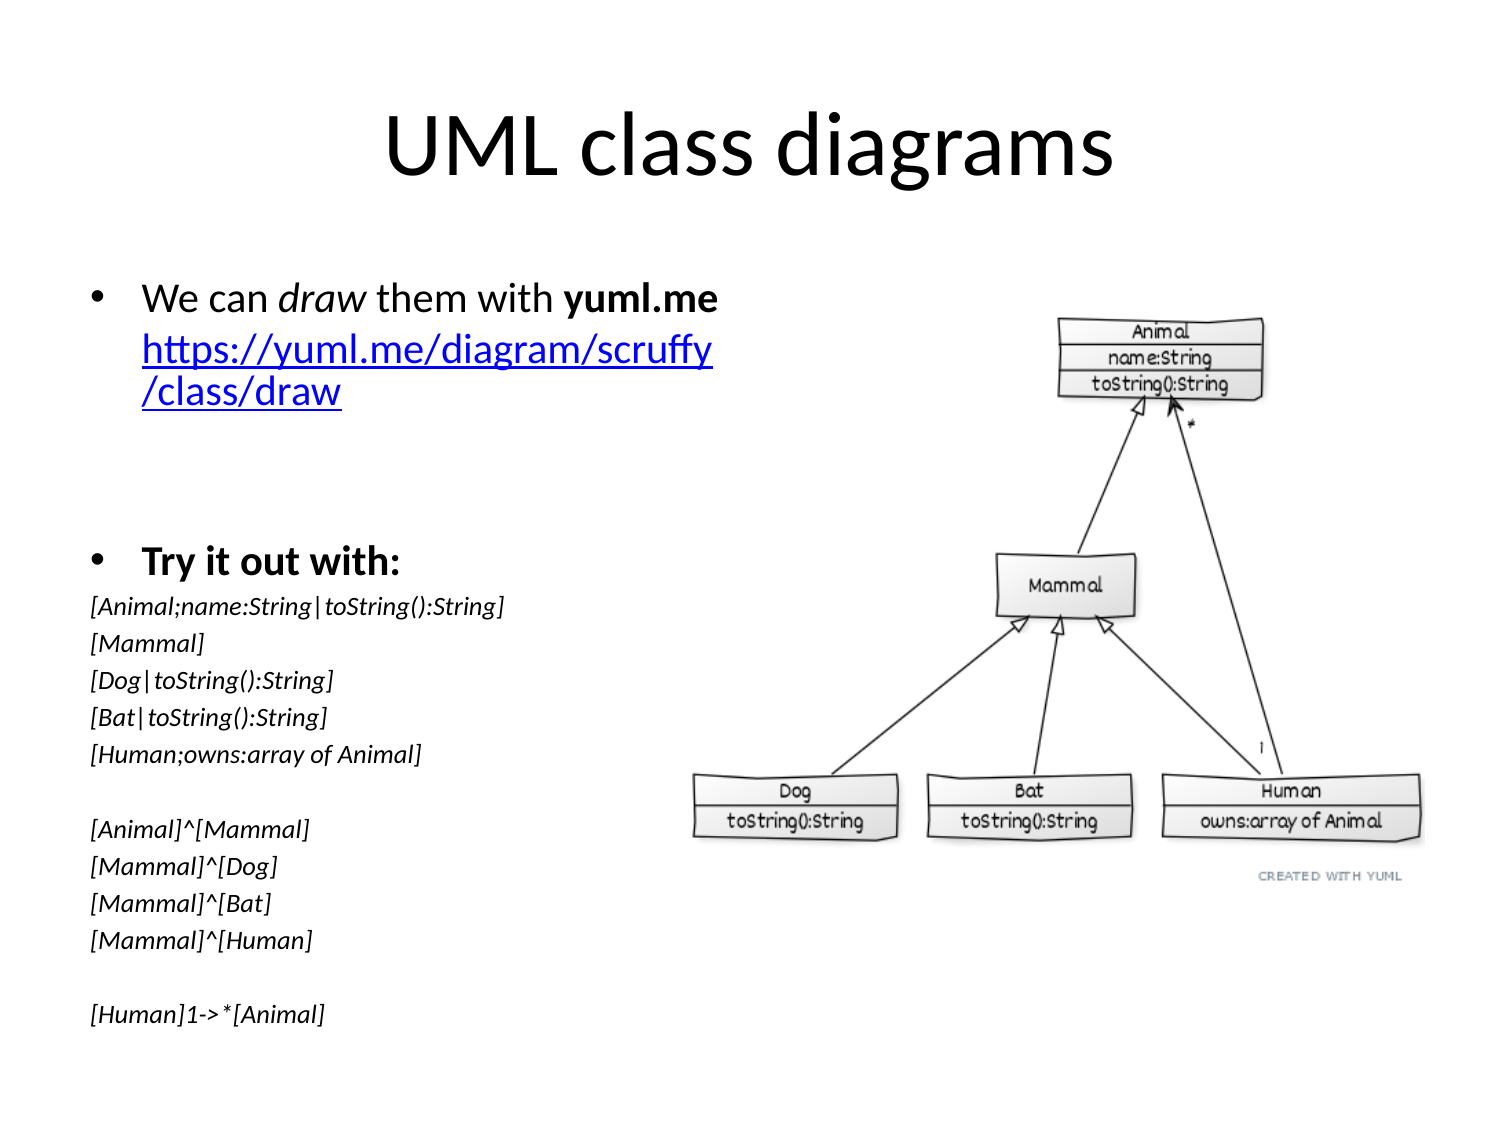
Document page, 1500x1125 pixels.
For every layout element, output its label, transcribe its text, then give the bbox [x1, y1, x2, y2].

list We can draw them with yuml.me https://yuml.me/diagram/scruffy/class/draw Try it out with: [Animal;name:String|toString():String] [Mammal] [Dog|toString():String] [Bat|toString():String] [Human;owns:array of Animal] [Animal]^[Mammal] [Mammal]^[Dog] [Mammal]^[Bat] [Mammal]^[Human] [Human]1->*[Animal] [75, 262, 738, 1005]
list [687, 311, 1426, 897]
title UML class diagrams [75, 45, 1425, 233]
